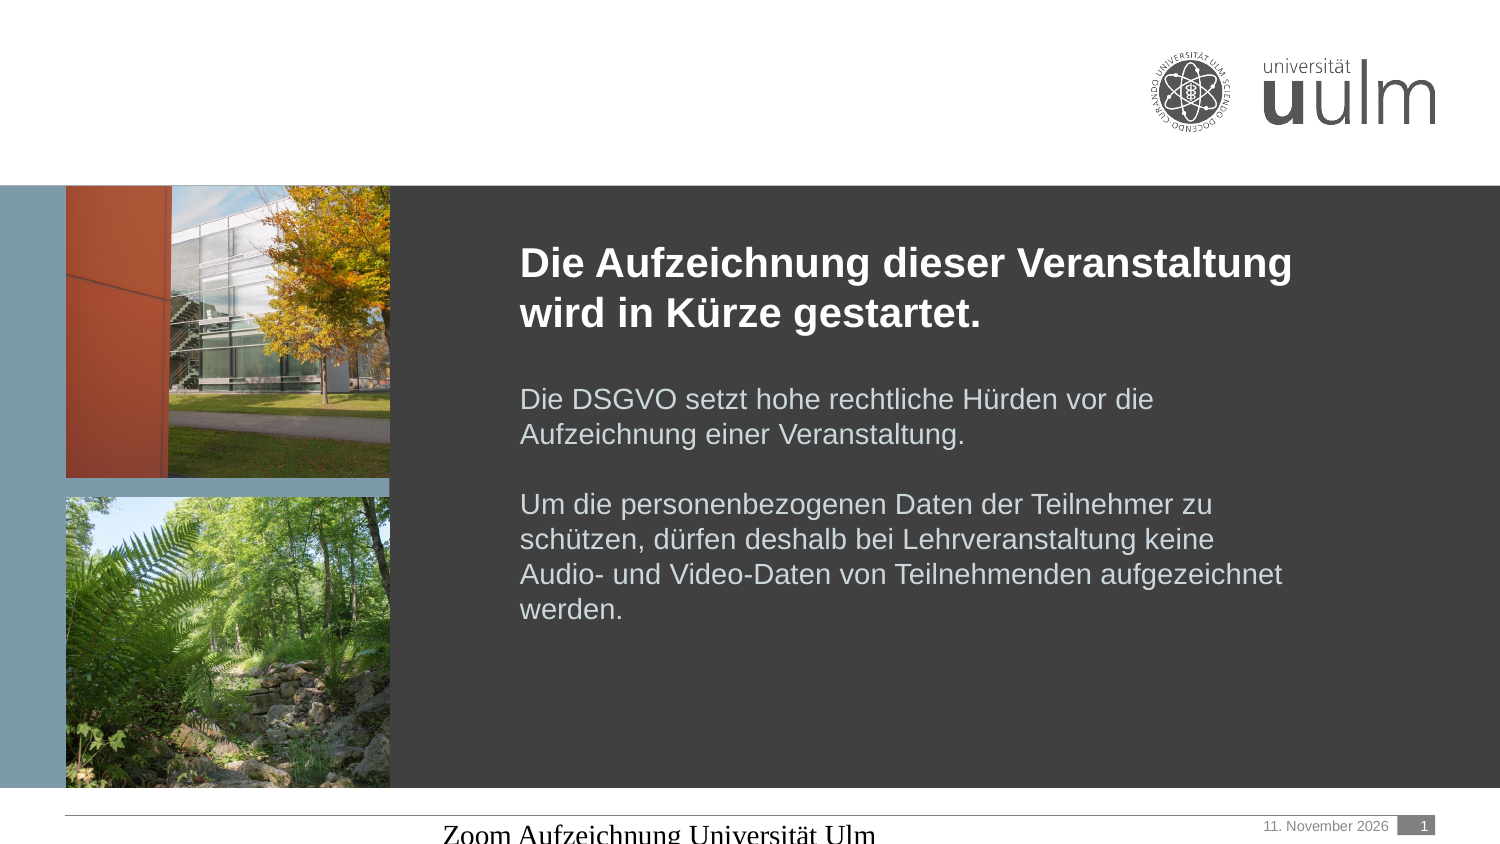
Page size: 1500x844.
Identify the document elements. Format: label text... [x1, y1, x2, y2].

footer Zoom Aufzeichnung Universität Ulm [64, 816, 1254, 837]
picture [1150, 51, 1436, 133]
subtitle Die DSGVO setzt hohe rechtliche Hürden vor die Aufzeichnung einer Veranstaltung. Um die personenbezogenen Daten der Teilnehmer zu schützen, dürfen deshalb bei Lehrveranstaltung keine Audio- und Video-Daten von Teilnehmenden aufgezeichnet werden. [519, 380, 1286, 643]
slide_number 1 [1393, 816, 1429, 839]
picture [66, 497, 390, 789]
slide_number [1263, 816, 1393, 837]
title Die Aufzeichnung dieser Veranstaltung wird in Kürze gestartet. [519, 235, 1500, 347]
picture [66, 186, 390, 478]
